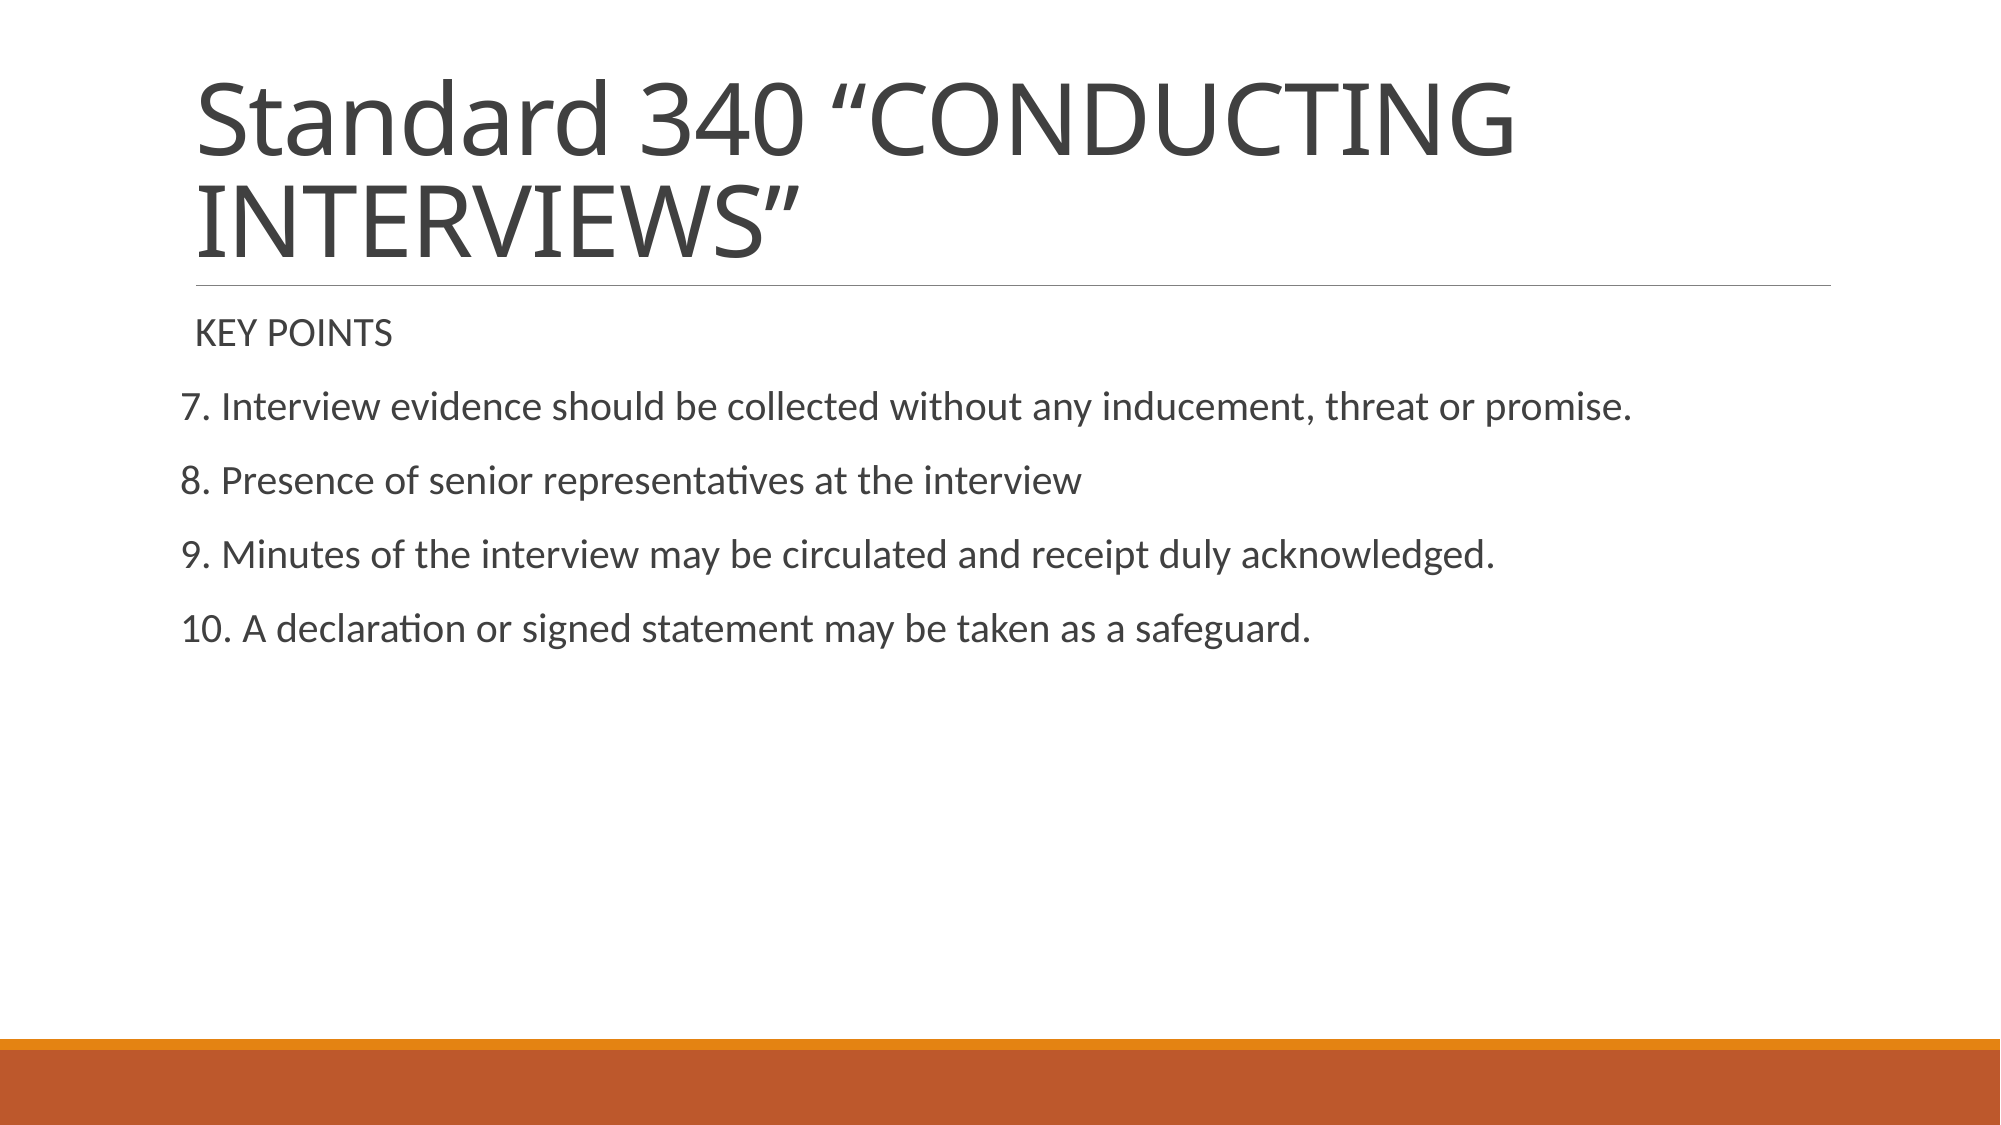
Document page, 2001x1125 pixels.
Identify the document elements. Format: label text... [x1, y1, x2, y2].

list KEY POINTS 7. Interview evidence should be collected without any inducement, threat or promise. 8. Presence of senior representatives at the interview 9. Minutes of the interview may be circulated and receipt duly acknowledged. 10. A declaration or signed statement may be taken as a safeguard. [180, 302, 1830, 963]
title Standard 340 “CONDUCTING INTERVIEWS” [180, 47, 1830, 285]
